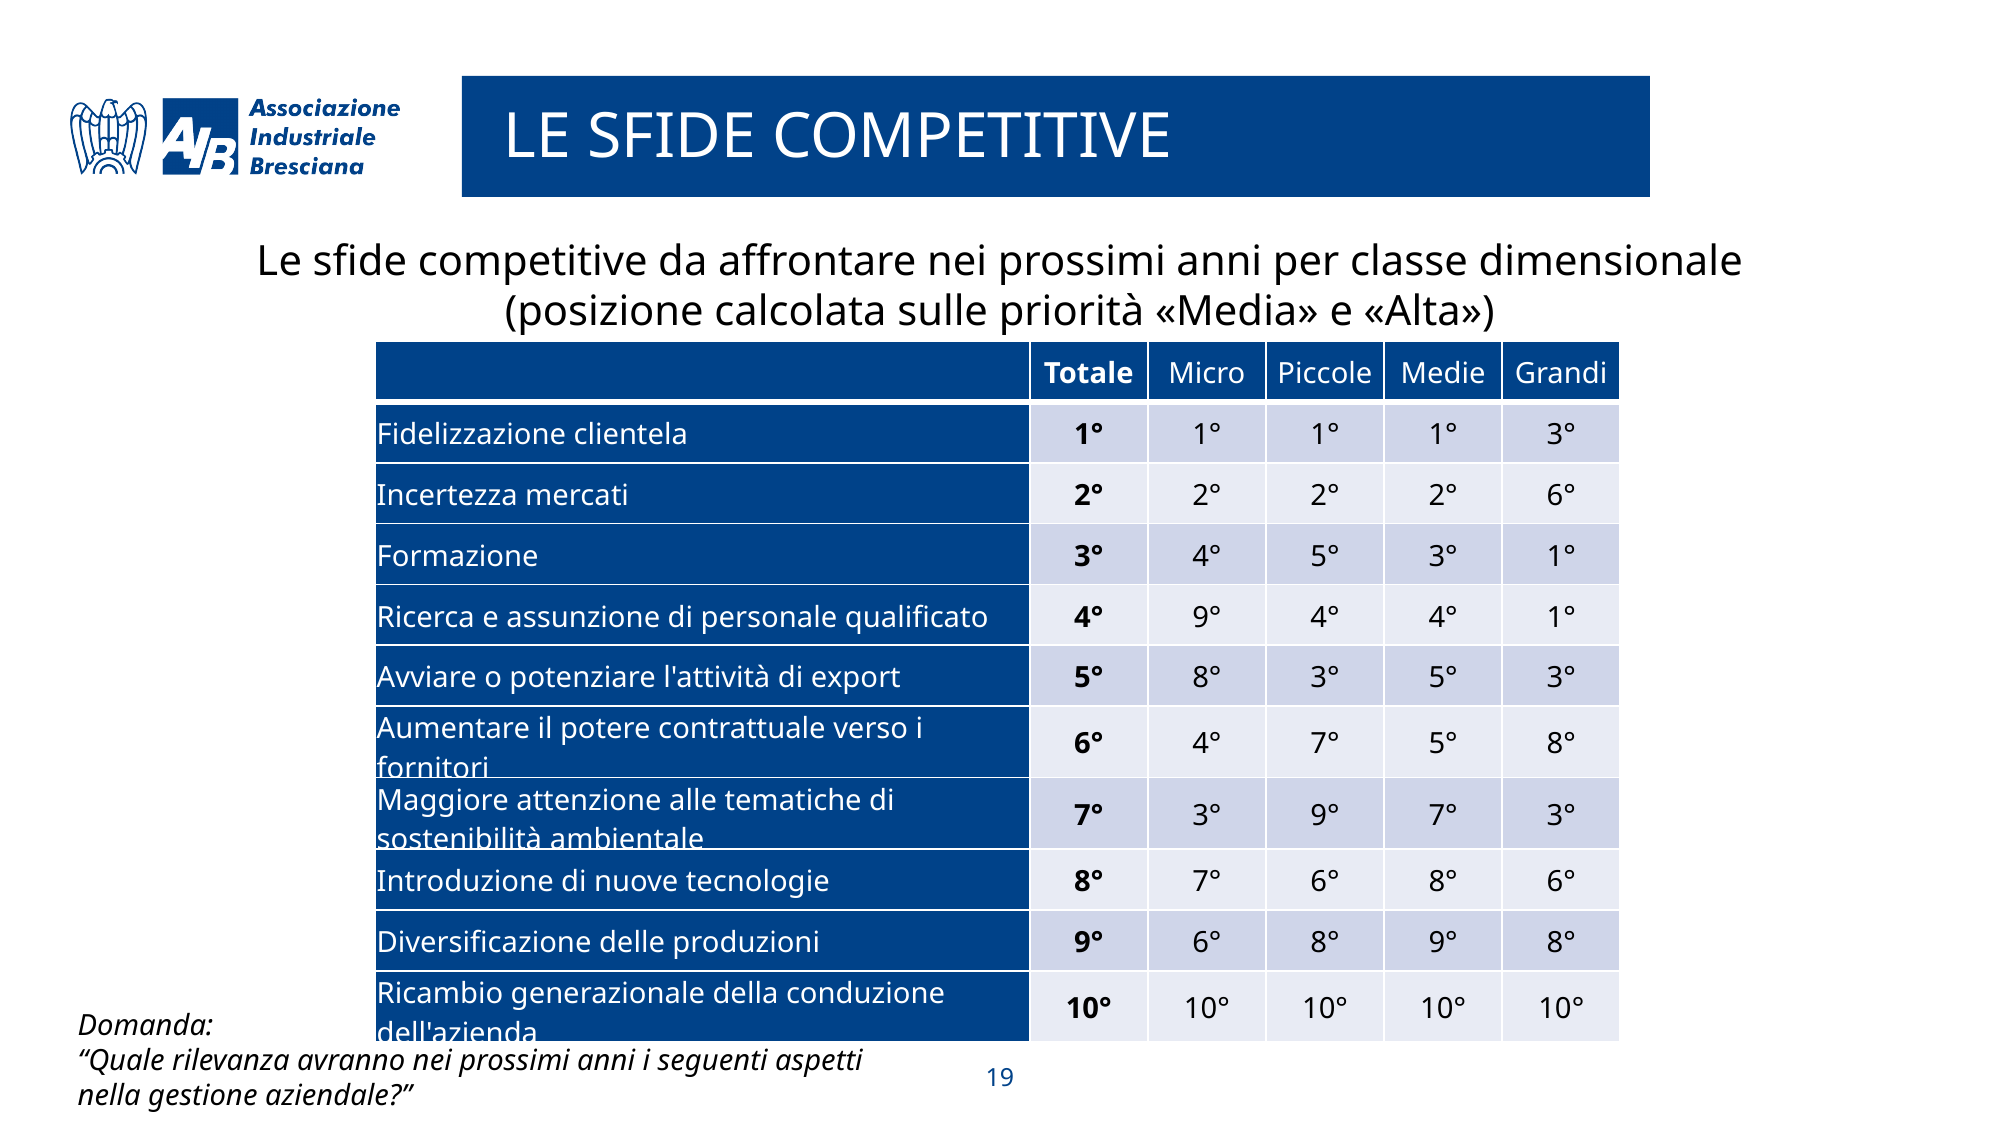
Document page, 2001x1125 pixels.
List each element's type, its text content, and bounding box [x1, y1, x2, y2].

table_cell Introduzione di nuove tecnologie [376, 850, 1029, 909]
table_cell 7° [1267, 707, 1383, 777]
table_cell 8° [1503, 707, 1619, 777]
table_cell 2° [1267, 464, 1383, 523]
table_cell Aumentare il potere contrattuale verso i fornitori [376, 707, 1029, 777]
table_cell 10° [1149, 972, 1265, 1041]
table_header Grandi [1503, 342, 1619, 399]
table_cell 10° [1503, 972, 1619, 1041]
table_cell 6° [1149, 911, 1265, 970]
table_cell 6° [1503, 850, 1619, 909]
text_box Domanda: “Quale rilevanza avranno nei prossimi anni i seguenti aspetti nella gestione aziendale?” [63, 999, 927, 1119]
table_cell 10° [1031, 972, 1147, 1041]
table_cell 1° [1031, 405, 1147, 462]
table_cell 1° [1267, 405, 1383, 462]
table_cell 8° [1503, 911, 1619, 970]
table_cell 2° [1149, 464, 1265, 523]
table_header Micro [1149, 342, 1265, 399]
table_cell 8° [1267, 911, 1383, 970]
table_cell 1° [1503, 524, 1619, 584]
table_cell 7° [1149, 850, 1265, 909]
table_header [376, 342, 1029, 399]
table_cell 7° [1385, 778, 1501, 848]
title LE SFIDE COMPETITIVE [472, 91, 1639, 184]
table_cell 4° [1149, 707, 1265, 777]
table_cell 2° [1385, 464, 1501, 523]
table_cell 9° [1149, 585, 1265, 644]
table_cell 8° [1149, 646, 1265, 705]
table_cell 8° [1031, 850, 1147, 909]
table_cell 10° [1385, 972, 1501, 1041]
table_cell 4° [1267, 585, 1383, 644]
table_cell 1° [1503, 585, 1619, 644]
table_cell 1° [1149, 405, 1265, 462]
table_cell 8° [1385, 850, 1501, 909]
table_cell 3° [1031, 524, 1147, 584]
table_cell 9° [1385, 911, 1501, 970]
table_cell Maggiore attenzione alle tematiche di sostenibilità ambientale [376, 778, 1029, 848]
table_cell 3° [1503, 646, 1619, 705]
table_cell Diversificazione delle produzioni [376, 911, 1029, 970]
table_cell 1° [1385, 405, 1501, 462]
table_cell 10° [1267, 972, 1383, 1041]
table_cell Fidelizzazione clientela [376, 405, 1029, 462]
table_cell 4° [1149, 524, 1265, 584]
table_cell 3° [1503, 778, 1619, 848]
table_cell Formazione [376, 524, 1029, 584]
table_cell 5° [1267, 524, 1383, 584]
table_cell 5° [1385, 707, 1501, 777]
table_header Piccole [1267, 342, 1383, 399]
table_cell Ricerca e assunzione di personale qualificato [376, 585, 1029, 644]
table_header Medie [1385, 342, 1501, 399]
table_cell Incertezza mercati [376, 464, 1029, 523]
table_cell 6° [1031, 707, 1147, 777]
table_cell 4° [1385, 585, 1501, 644]
table_cell 5° [1031, 646, 1147, 705]
table_cell 9° [1267, 778, 1383, 848]
table_cell 2° [1031, 464, 1147, 523]
table_cell 6° [1503, 464, 1619, 523]
text_box Le sfide competitive da affrontare nei prossimi anni per classe dimensionale (posizione calcolata sulle priorità «Media» e «Alta») [241, 226, 1759, 342]
table_cell 3° [1385, 524, 1501, 584]
table_cell 3° [1503, 405, 1619, 462]
table_cell 6° [1267, 850, 1383, 909]
picture [70, 98, 400, 175]
table_cell Ricambio generazionale della conduzione dell'azienda [376, 972, 1029, 1041]
table_cell 3° [1267, 646, 1383, 705]
table_cell Avviare o potenziare l'attività di export [376, 646, 1029, 705]
table_cell 5° [1385, 646, 1501, 705]
table_cell 7° [1031, 778, 1147, 848]
table_cell 3° [1149, 778, 1265, 848]
table_cell 9° [1031, 911, 1147, 970]
table_cell 4° [1031, 585, 1147, 644]
table_header Totale [1031, 342, 1147, 399]
